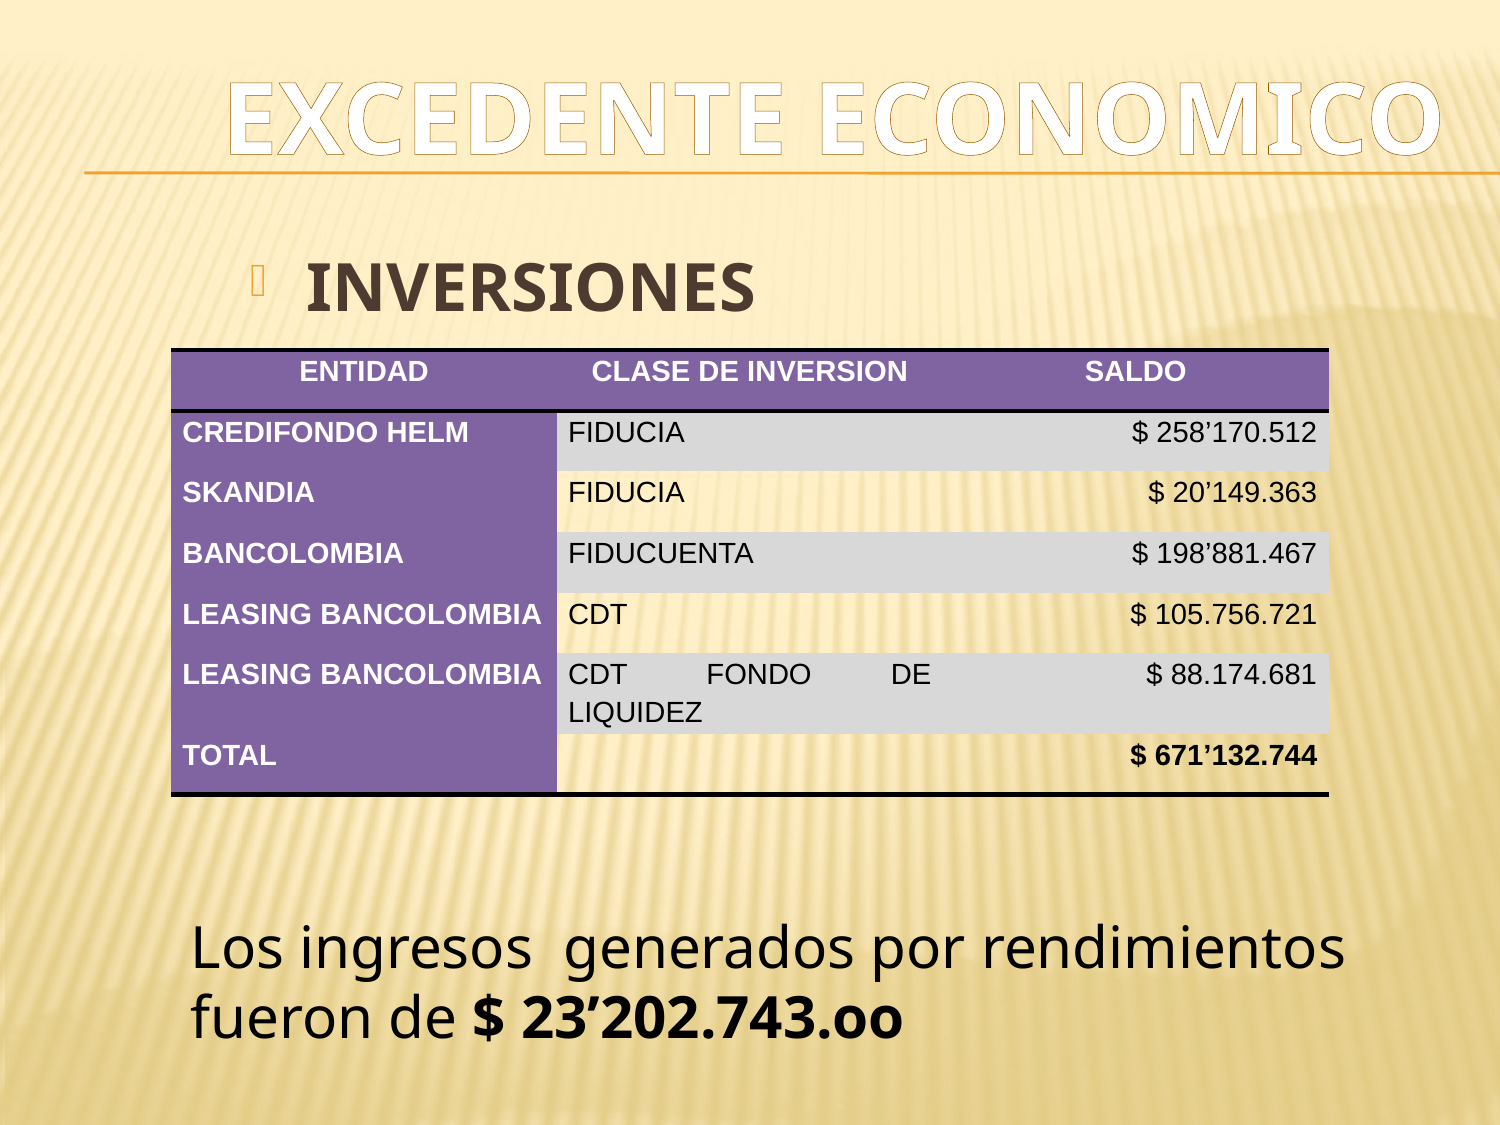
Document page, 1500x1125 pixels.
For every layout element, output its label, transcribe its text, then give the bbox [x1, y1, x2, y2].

table_cell BANCOLOMBIA [171, 532, 557, 593]
text_box Los ingresos generados por rendimientos fueron de $ 23’202.743.oo [175, 903, 1500, 1058]
text_box EXCEDENTE ECONOMICO [206, 46, 1461, 182]
table_cell SKANDIA [171, 471, 557, 532]
table_cell [557, 734, 943, 792]
table_header CLASE DE INVERSION [557, 352, 943, 409]
table_cell LEASING BANCOLOMBIA [171, 593, 557, 653]
table_cell FIDUCUENTA [557, 532, 943, 593]
table_cell TOTAL [171, 734, 557, 792]
table_cell CDT FONDO DE LIQUIDEZ [557, 653, 943, 734]
table_cell LEASING BANCOLOMBIA [171, 653, 557, 734]
table_cell $ 258’170.512 [943, 413, 1329, 471]
table_cell $ 88.174.681 [943, 653, 1329, 734]
table_header SALDO [943, 352, 1329, 409]
table_cell CDT [557, 593, 943, 653]
table_cell CREDIFONDO HELM [171, 413, 557, 471]
table_cell FIDUCIA [557, 413, 943, 471]
table_cell $ 20’149.363 [943, 471, 1329, 532]
table_cell FIDUCIA [557, 471, 943, 532]
table_header ENTIDAD [171, 352, 557, 409]
list INVERSIONES [235, 237, 1466, 340]
table_cell $ 198’881.467 [943, 532, 1329, 593]
table_cell $ 105.756.721 [943, 593, 1329, 653]
table_cell $ 671’132.744 [943, 734, 1329, 792]
